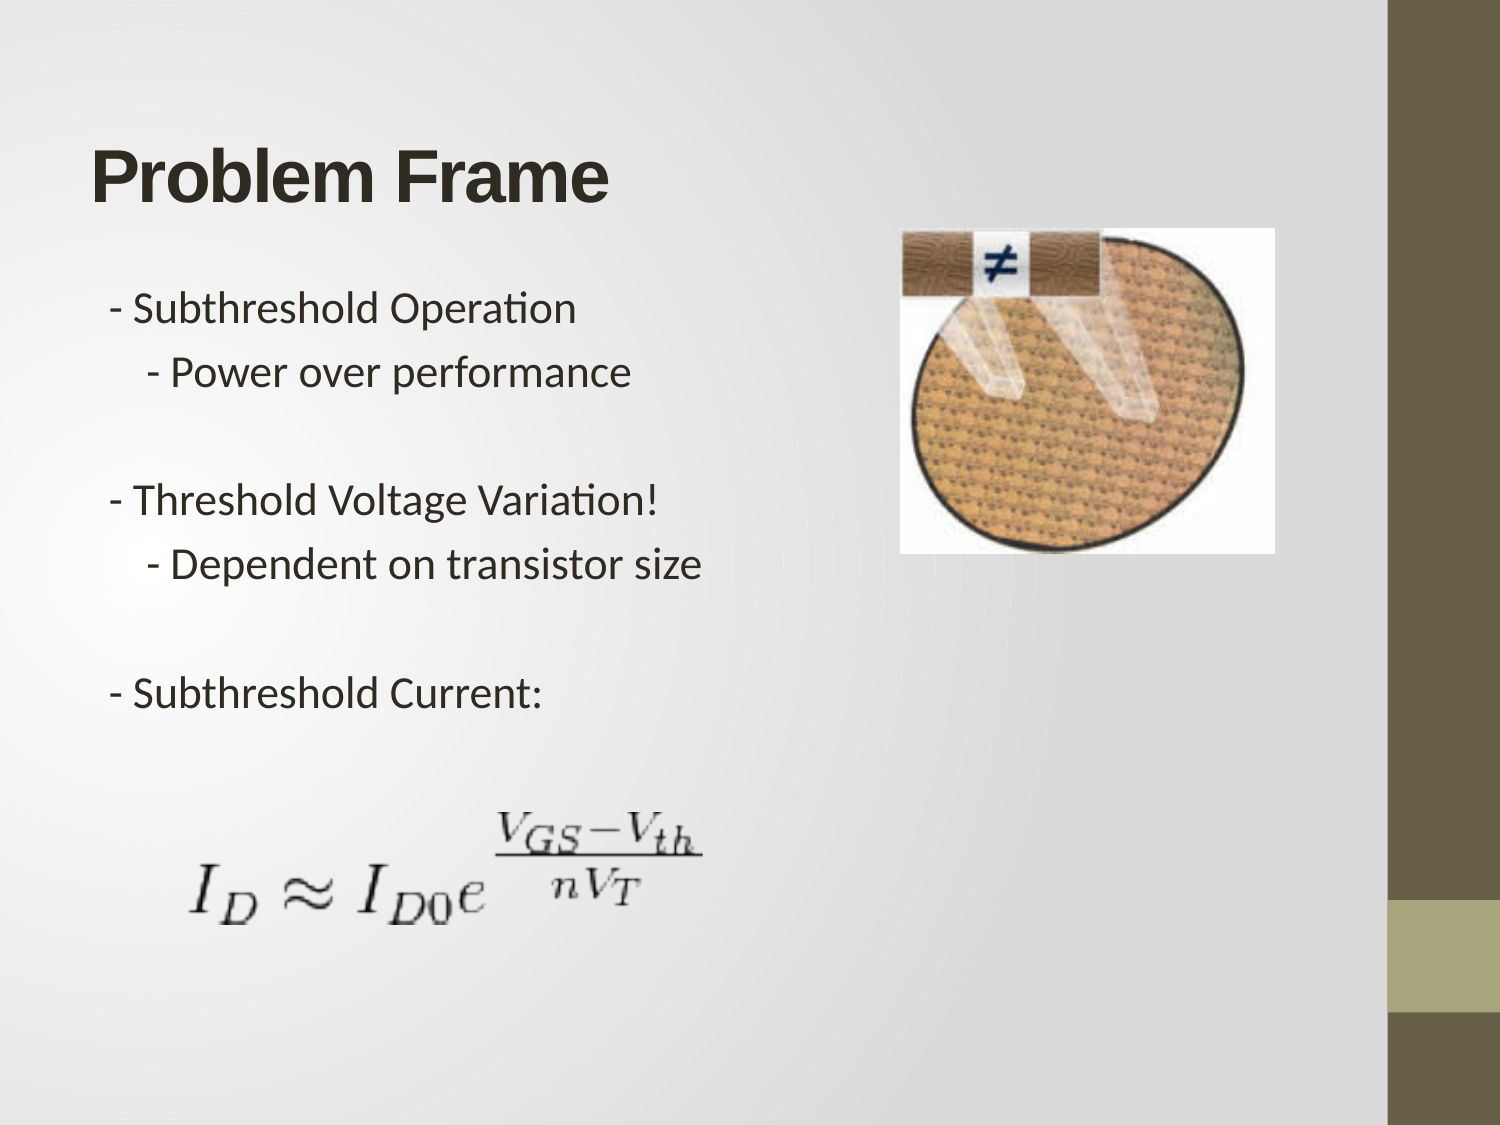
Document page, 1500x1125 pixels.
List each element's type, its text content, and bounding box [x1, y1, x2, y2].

text_box [187, 812, 703, 925]
title Problem Frame [75, 14, 1425, 233]
list - Subthreshold Operation - Power over performance - Threshold Voltage Variation! - Dependent on transistor size - Subthreshold Current: [75, 262, 1425, 931]
text_box [899, 228, 1275, 554]
